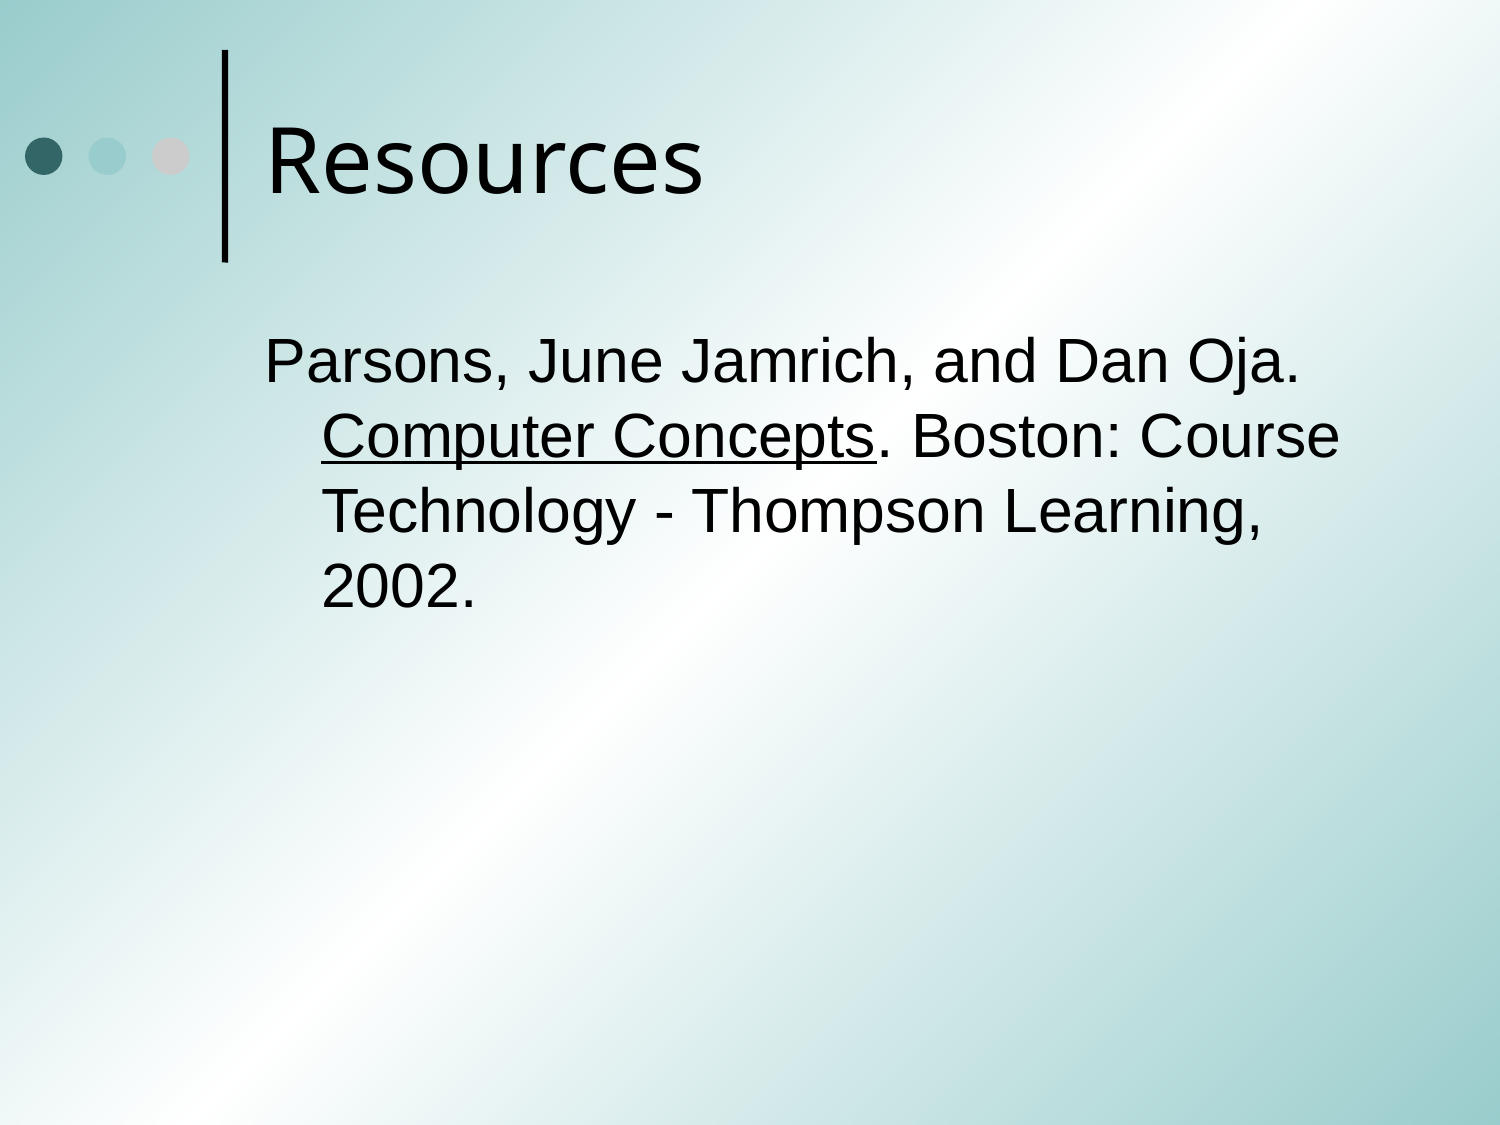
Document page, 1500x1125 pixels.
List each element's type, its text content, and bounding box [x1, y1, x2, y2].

list Parsons, June Jamrich, and Dan Oja. Computer Concepts. Boston: Course Technology - Thompson Learning, 2002. [249, 312, 1401, 988]
title Resources [249, 30, 1401, 282]
